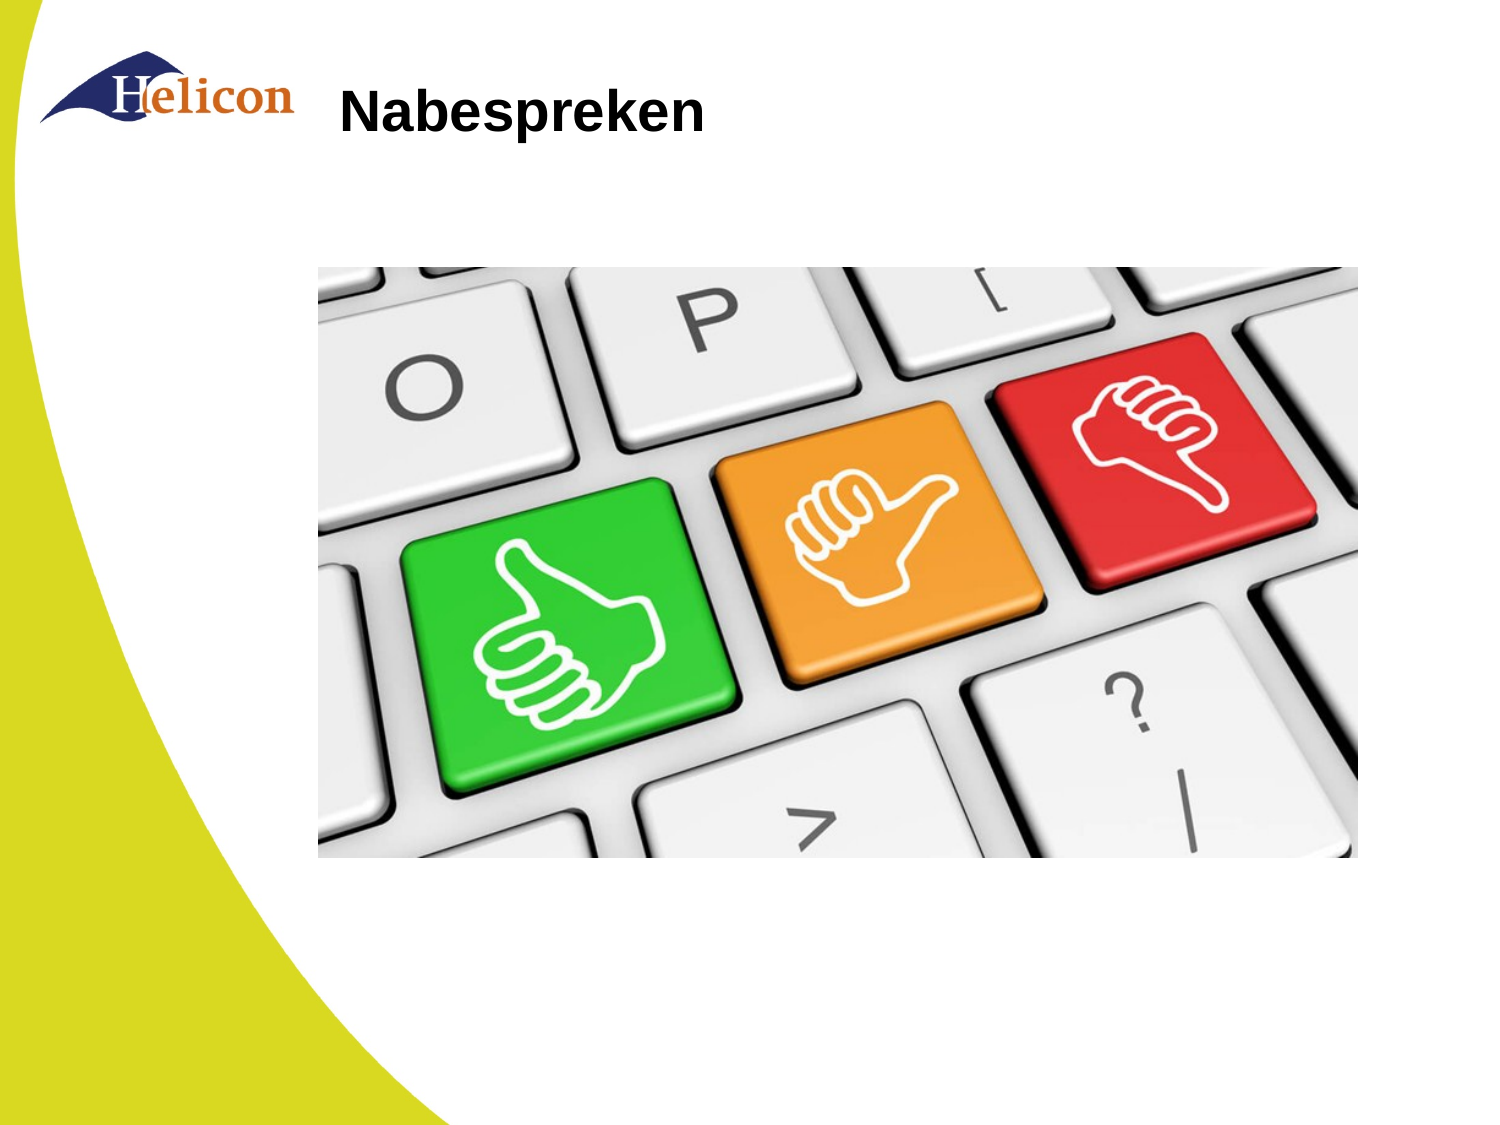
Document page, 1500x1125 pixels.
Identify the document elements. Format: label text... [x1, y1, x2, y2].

picture [0, 0, 1500, 1125]
title Nabespreken [324, 54, 1415, 161]
